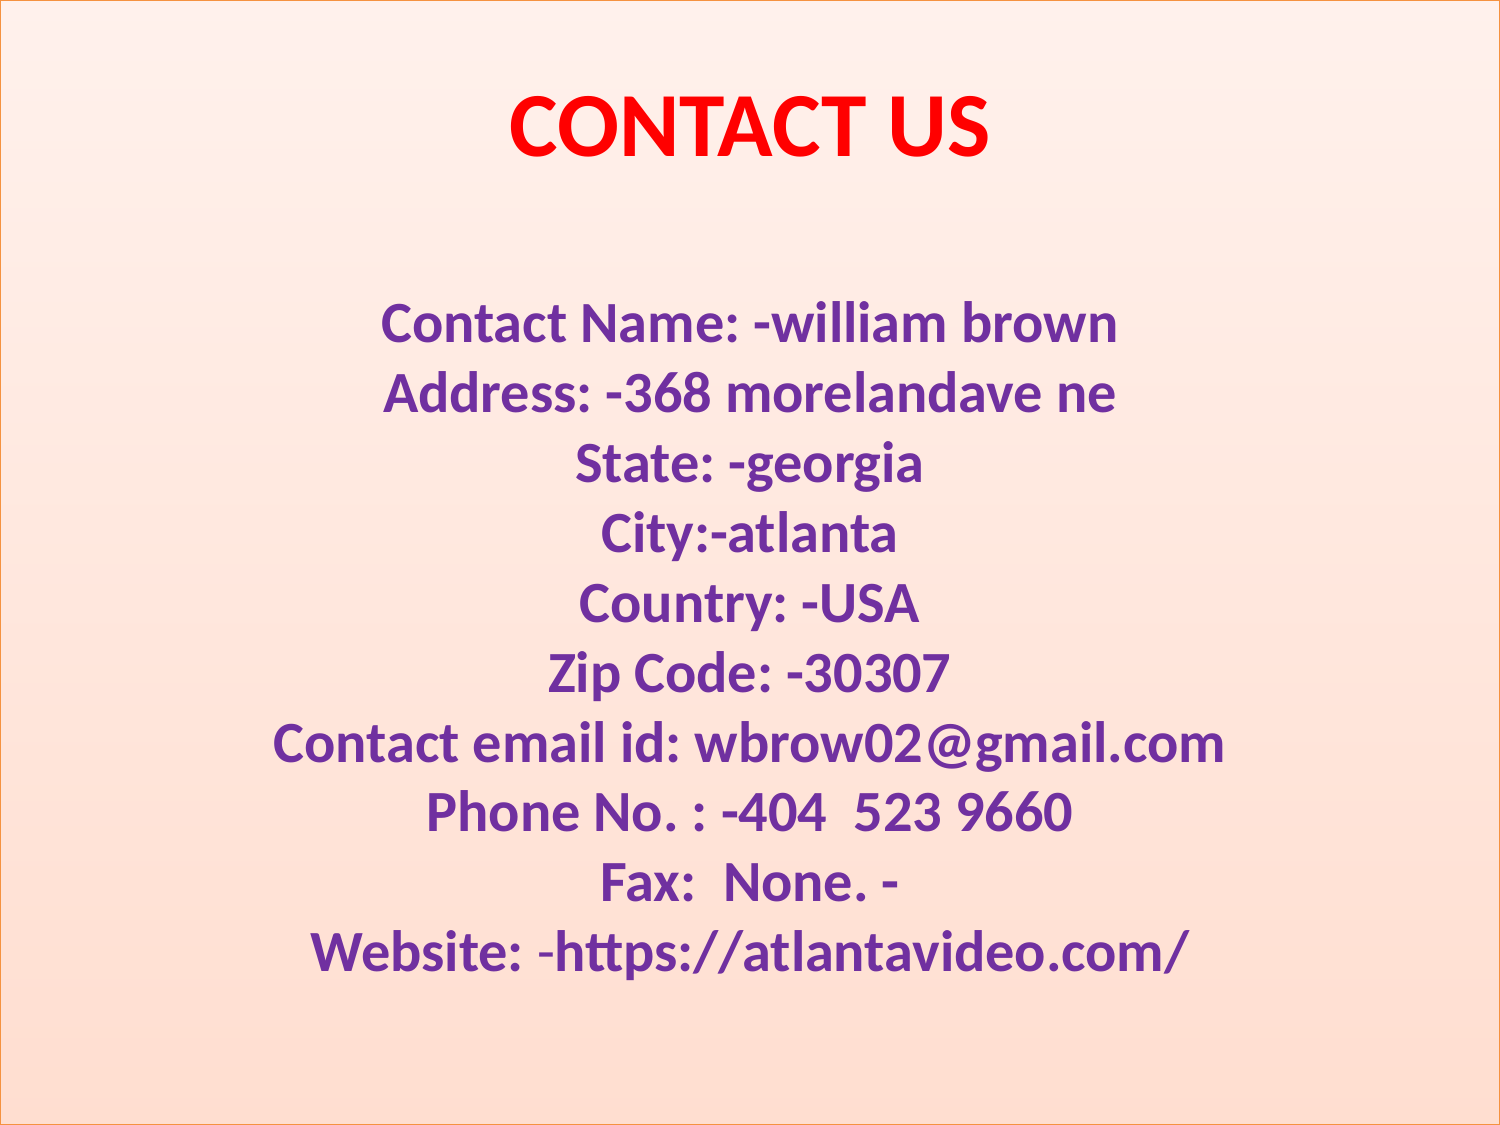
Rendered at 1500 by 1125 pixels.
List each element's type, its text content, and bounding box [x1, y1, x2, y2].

title CONTACT US Contact Name: -william brown Address: -368 morelandave ne State: -georgia City:-atlanta Country: -USA Zip Code: -30307 Contact email id: wbrow02@gmail.com Phone No. : -404 523 9660 Fax: None. - Website: -https://atlantavideo.com/ [0, 0, 1500, 1125]
